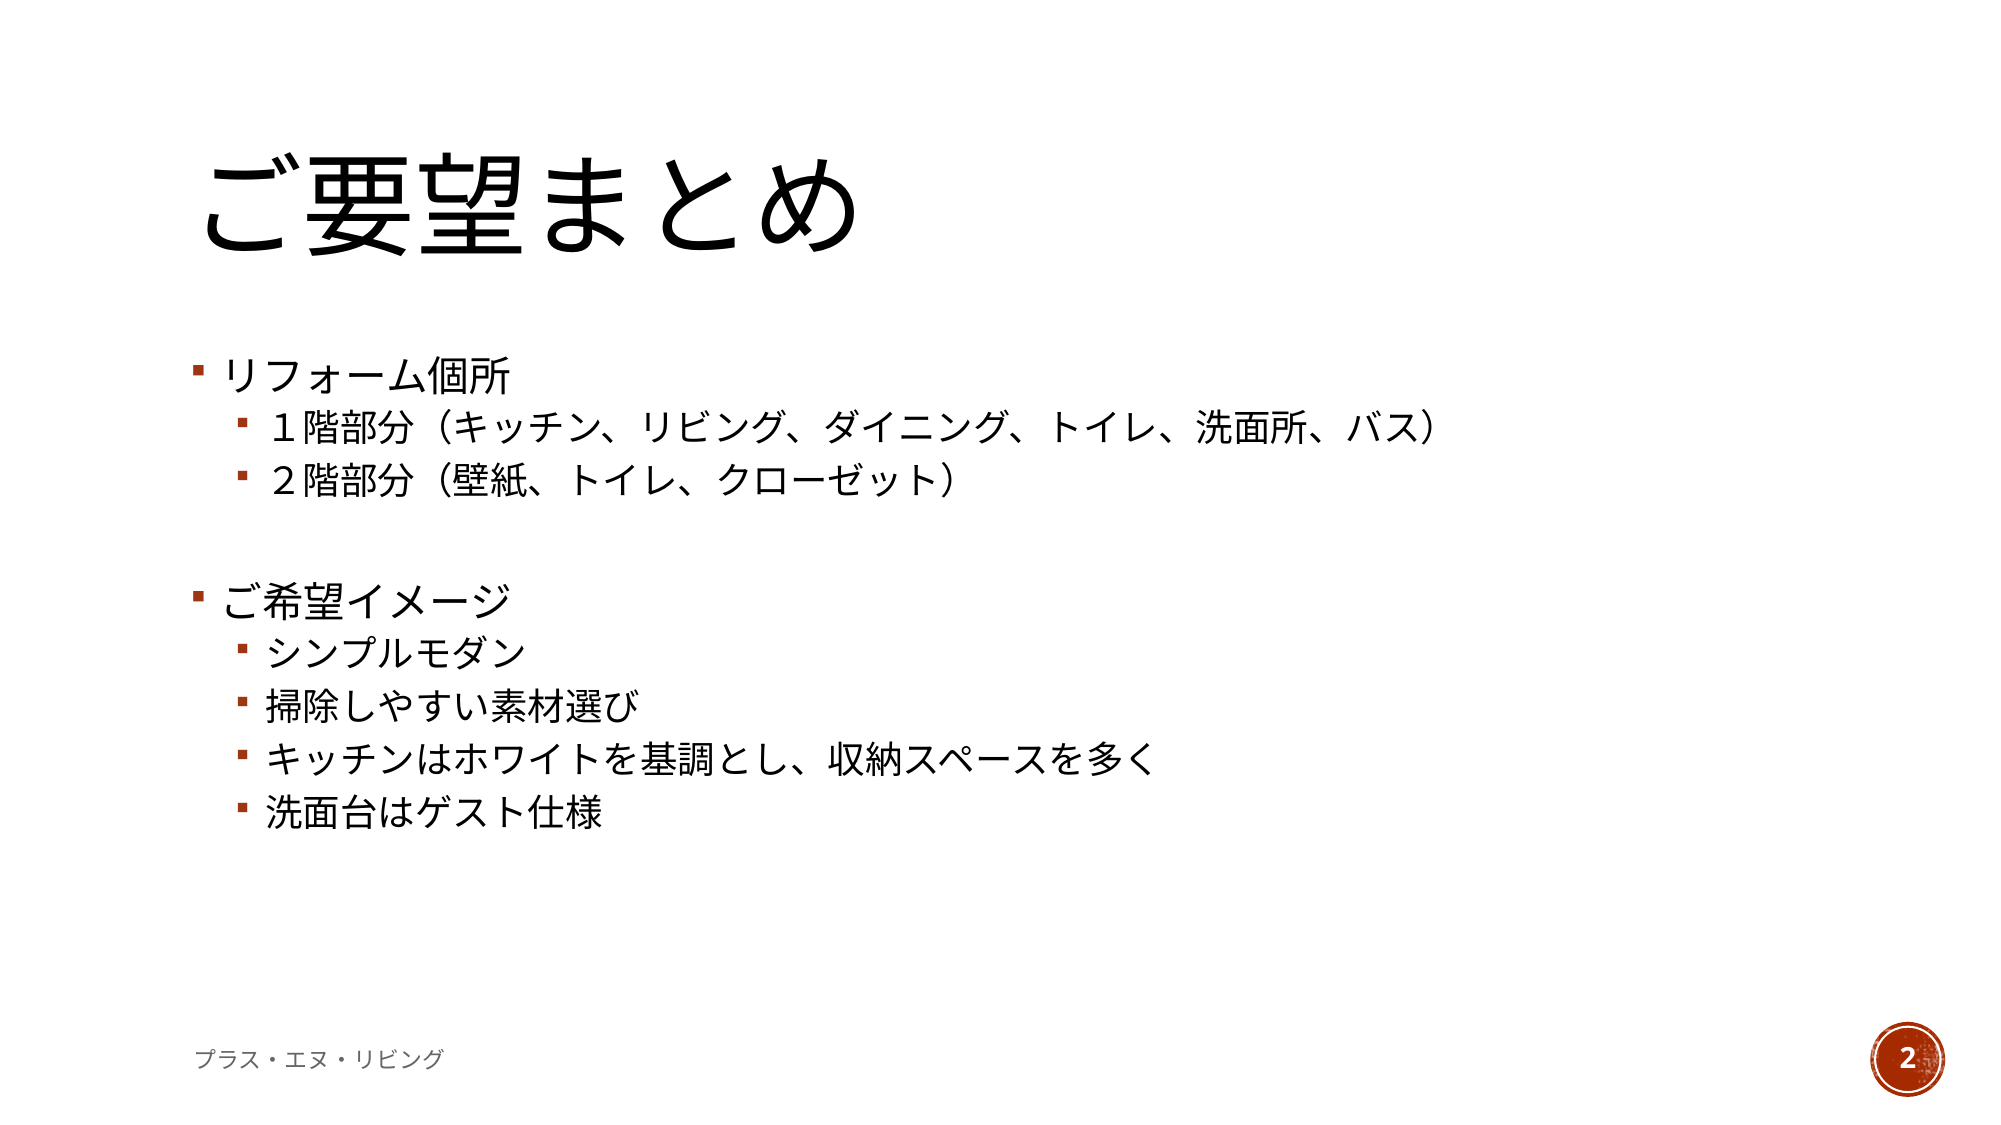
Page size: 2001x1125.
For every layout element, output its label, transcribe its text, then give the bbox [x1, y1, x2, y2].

title ご要望まとめ [175, 79, 1826, 344]
list リフォーム個所 １階部分（キッチン、リビング、ダイニング、トイレ、洗面所、バス） ２階部分（壁紙、トイレ、クローゼット） ご希望イメージ シンプルモダン 掃除しやすい素材選び キッチンはホワイトを基調とし、収納スペースを多く 洗面台はゲスト仕様 [175, 348, 1826, 1013]
slide_number 2 [1855, 1028, 1961, 1089]
footer プラス・エヌ・リビング [178, 1028, 1217, 1089]
